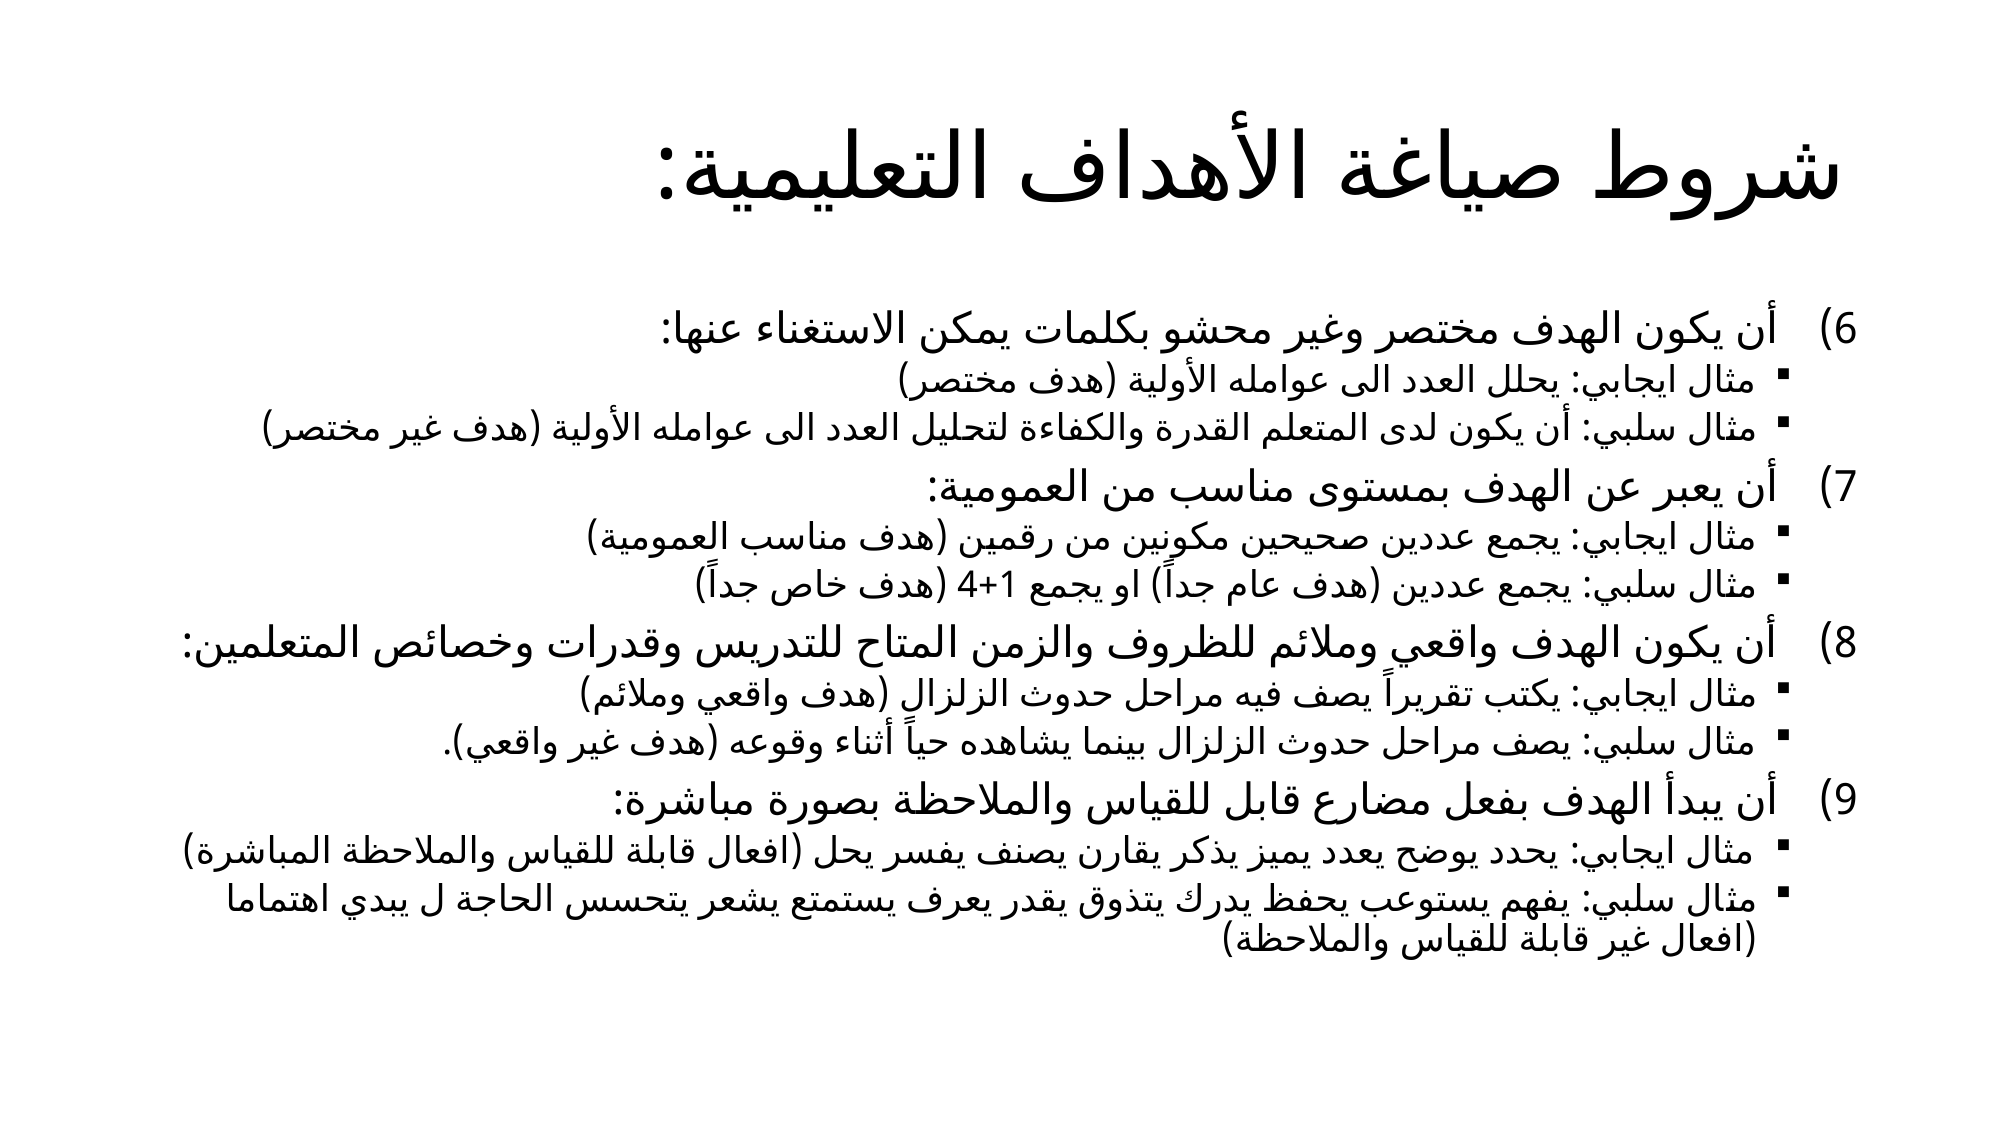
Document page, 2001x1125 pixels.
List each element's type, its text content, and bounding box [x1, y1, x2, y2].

list أن يكون الهدف مختصر وغير محشو بكلمات يمكن الاستغناء عنها: مثال ايجابي: يحلل العدد الى عوامله الأولية (هدف مختصر) مثال سلبي: أن يكون لدى المتعلم القدرة والكفاءة لتحليل العدد الى عوامله الأولية (هدف غير مختصر) أن يعبر عن الهدف بمستوى مناسب من العمومية: مثال ايجابي: يجمع عددين صحيحين مكونين من رقمين (هدف مناسب العمومية) مثال سلبي: يجمع عددين (هدف عام جداً) او يجمع 1+4 (هدف خاص جداً) أن يكون الهدف واقعي وملائم للظروف والزمن المتاح للتدريس وقدرات وخصائص المتعلمين: مثال ايجابي: يكتب تقريراً يصف فيه مراحل حدوث الزلزال (هدف واقعي وملائم) مثال سلبي: يصف مراحل حدوث الزلزال بينما يشاهده حياً أثناء وقوعه (هدف غير واقعي). أن يبدأ الهدف بفعل مضارع قابل للقياس والملاحظة بصورة مباشرة: مثال ايجابي: يحدد يوضح يعدد يميز يذكر يقارن يصنف يفسر يحل (افعال قابلة للقياس والملاحظة المباشرة) مثال سلبي: يفهم يستوعب يحفظ يدرك يتذوق يقدر يعرف يستمتع يشعر يتحسس الحاجة ل يبدي اهتماما (افعال غير قابلة للقياس والملاحظة) [137, 299, 1863, 1014]
title شروط صياغة الأهداف التعليمية: [137, 59, 1863, 278]
